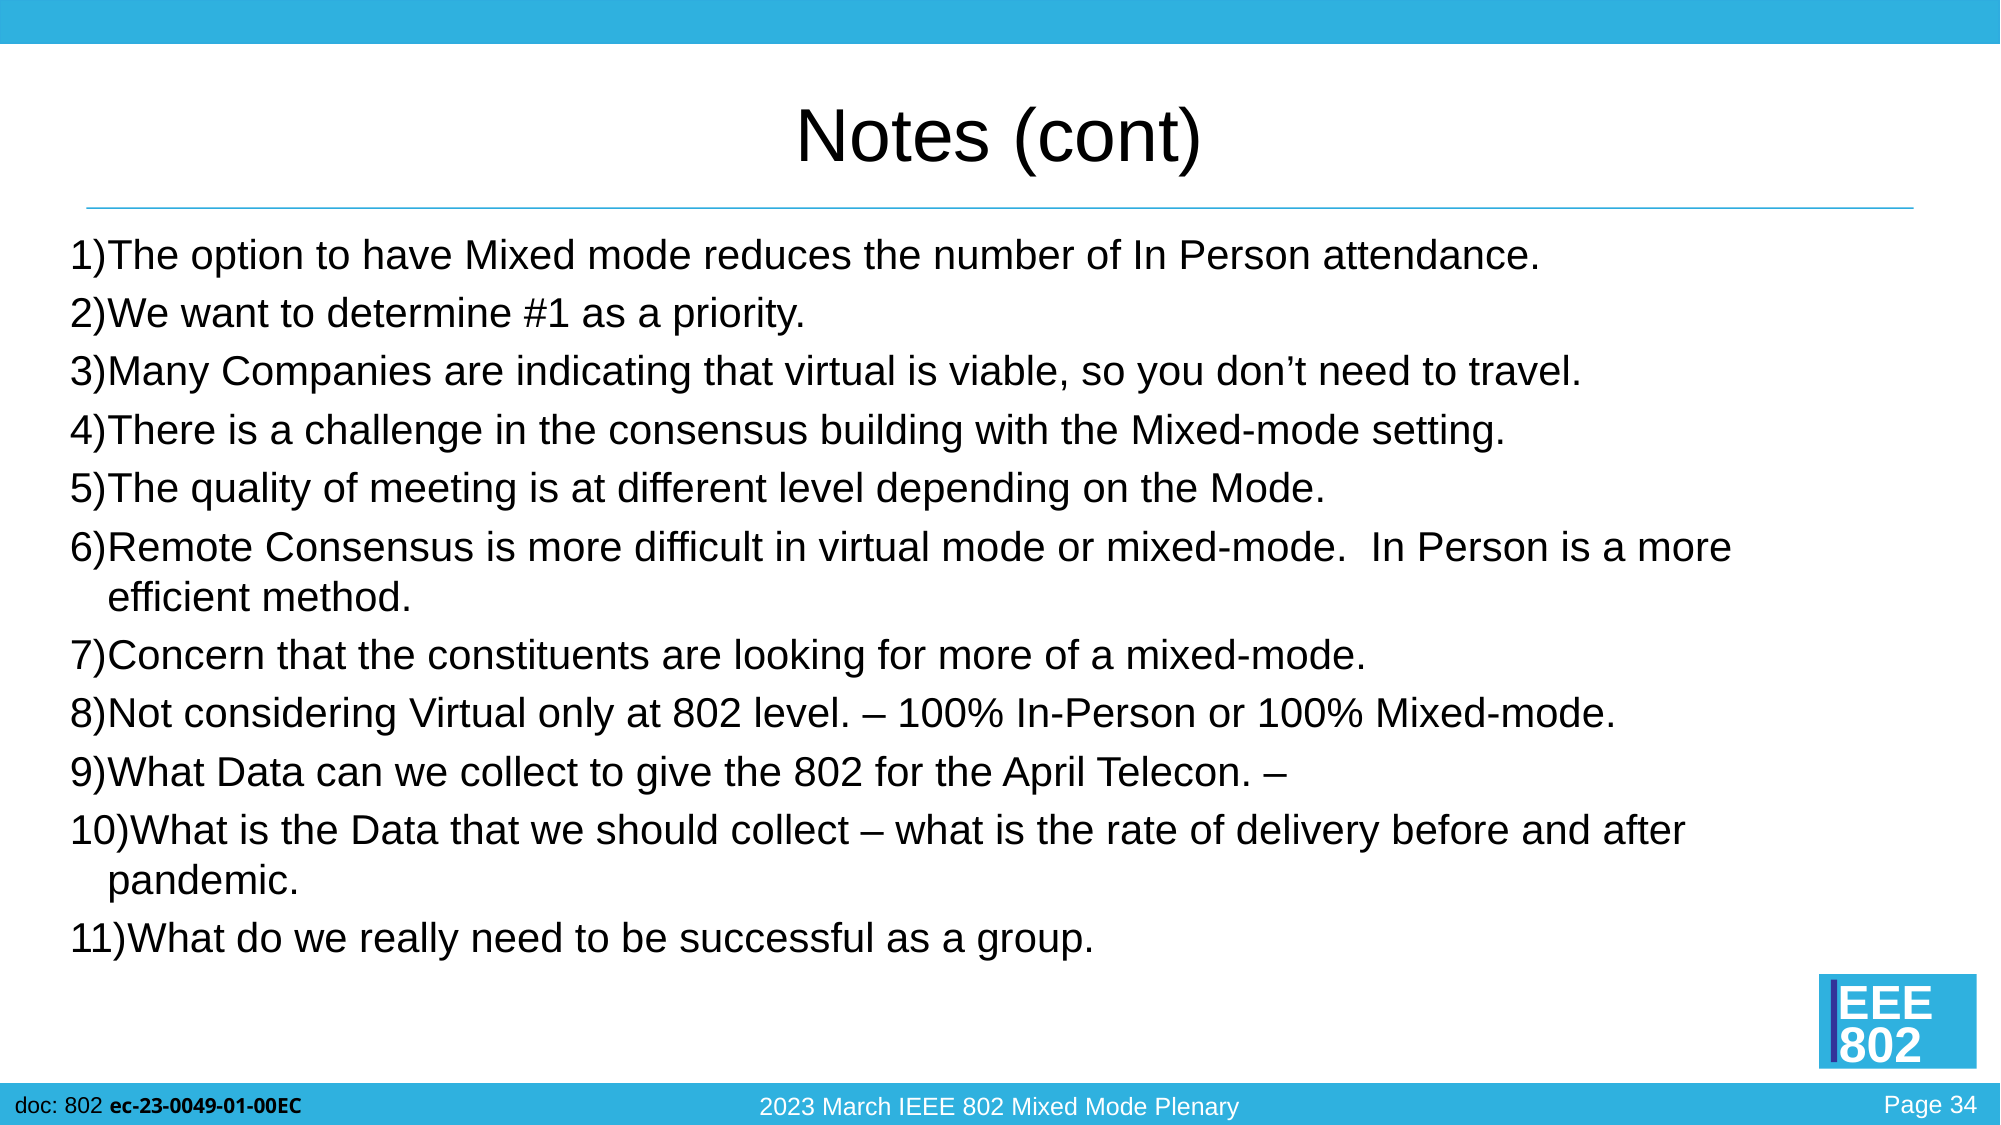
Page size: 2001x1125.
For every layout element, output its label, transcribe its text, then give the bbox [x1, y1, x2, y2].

list The option to have Mixed mode reduces the number of In Person attendance. We want to determine #1 as a priority. Many Companies are indicating that virtual is viable, so you don’t need to travel. There is a challenge in the consensus building with the Mixed-mode setting. The quality of meeting is at different level depending on the Mode. Remote Consensus is more difficult in virtual mode or mixed-mode. In Person is a more efficient method. Concern that the constituents are looking for more of a mixed-mode. Not considering Virtual only at 802 level. – 100% In-Person or 100% Mixed-mode. What Data can we collect to give the 802 for the April Telecon. – What is the Data that we should collect – what is the rate of delivery before and after pandemic. What do we really need to be successful as a group. [54, 220, 1855, 1059]
title Notes (cont) [99, 66, 1900, 197]
